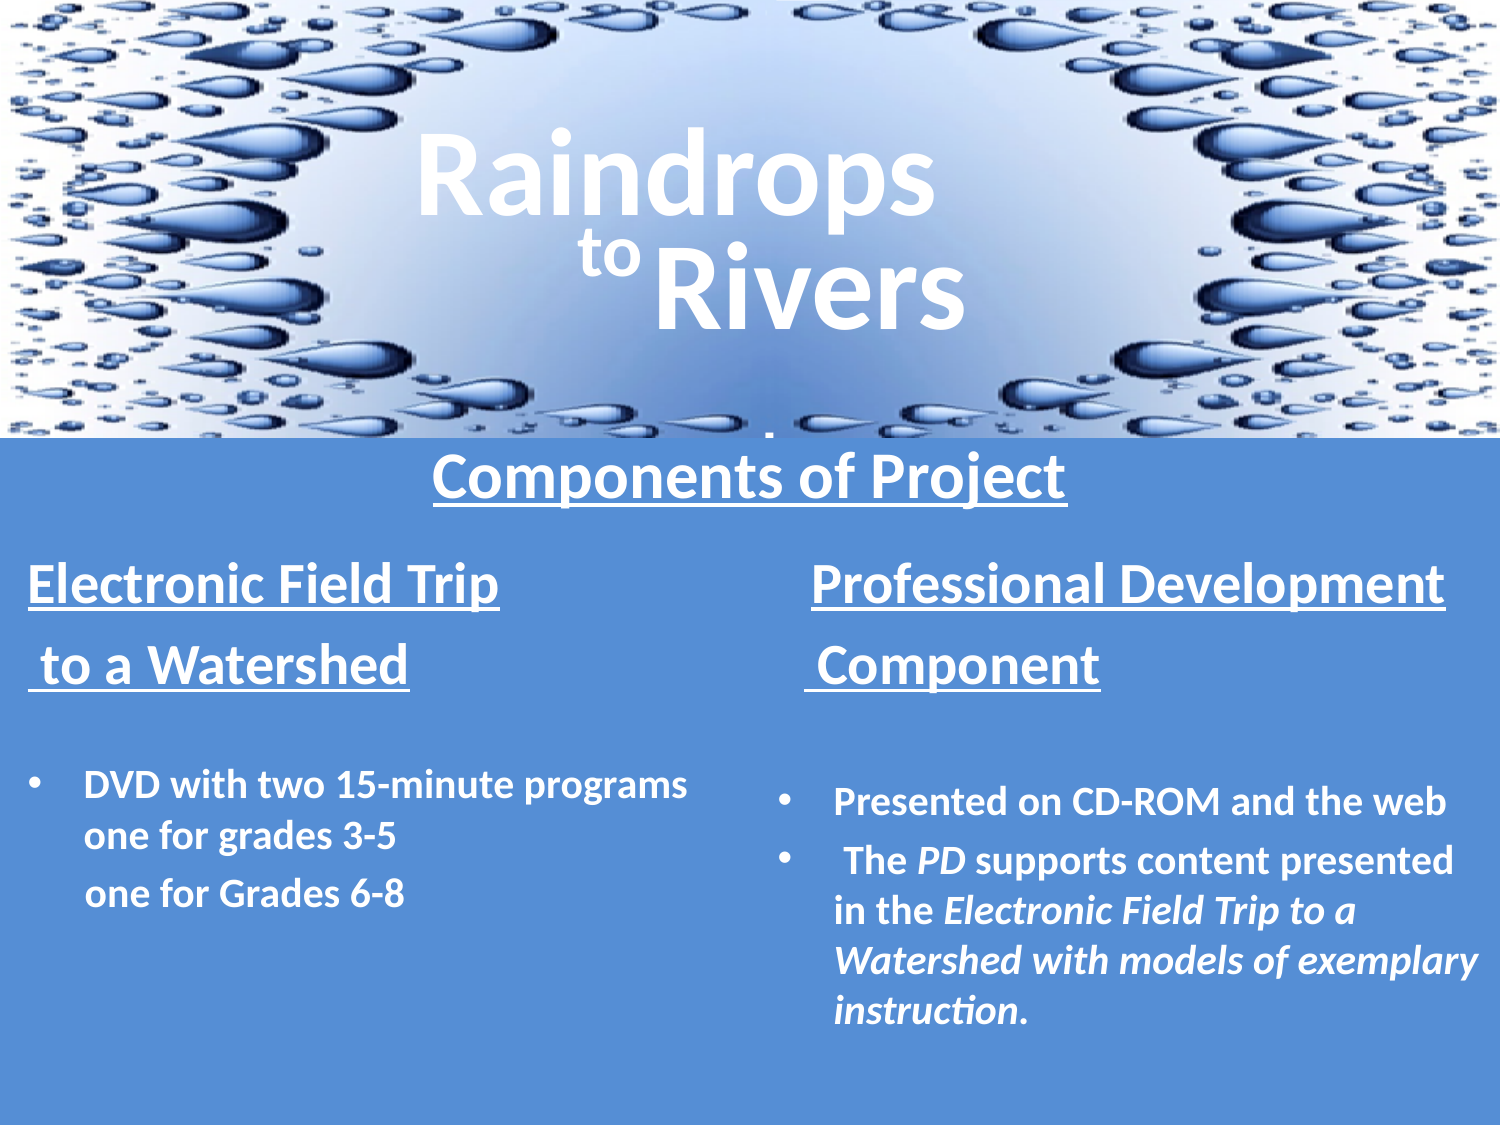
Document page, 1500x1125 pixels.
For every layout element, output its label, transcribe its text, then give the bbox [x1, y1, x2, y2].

picture [0, 0, 1500, 438]
list Professional Development Component Presented on CD-ROM and the web The PD supports content presented in the Electronic Field Trip to a Watershed with models of exemplary instruction. [762, 537, 1500, 1125]
list Electronic Field Trip to a Watershed DVD with two 15-minute programs one for grades 3-5 one for Grades 6-8 [12, 537, 750, 1050]
text_box Components of Project [50, 446, 1450, 520]
